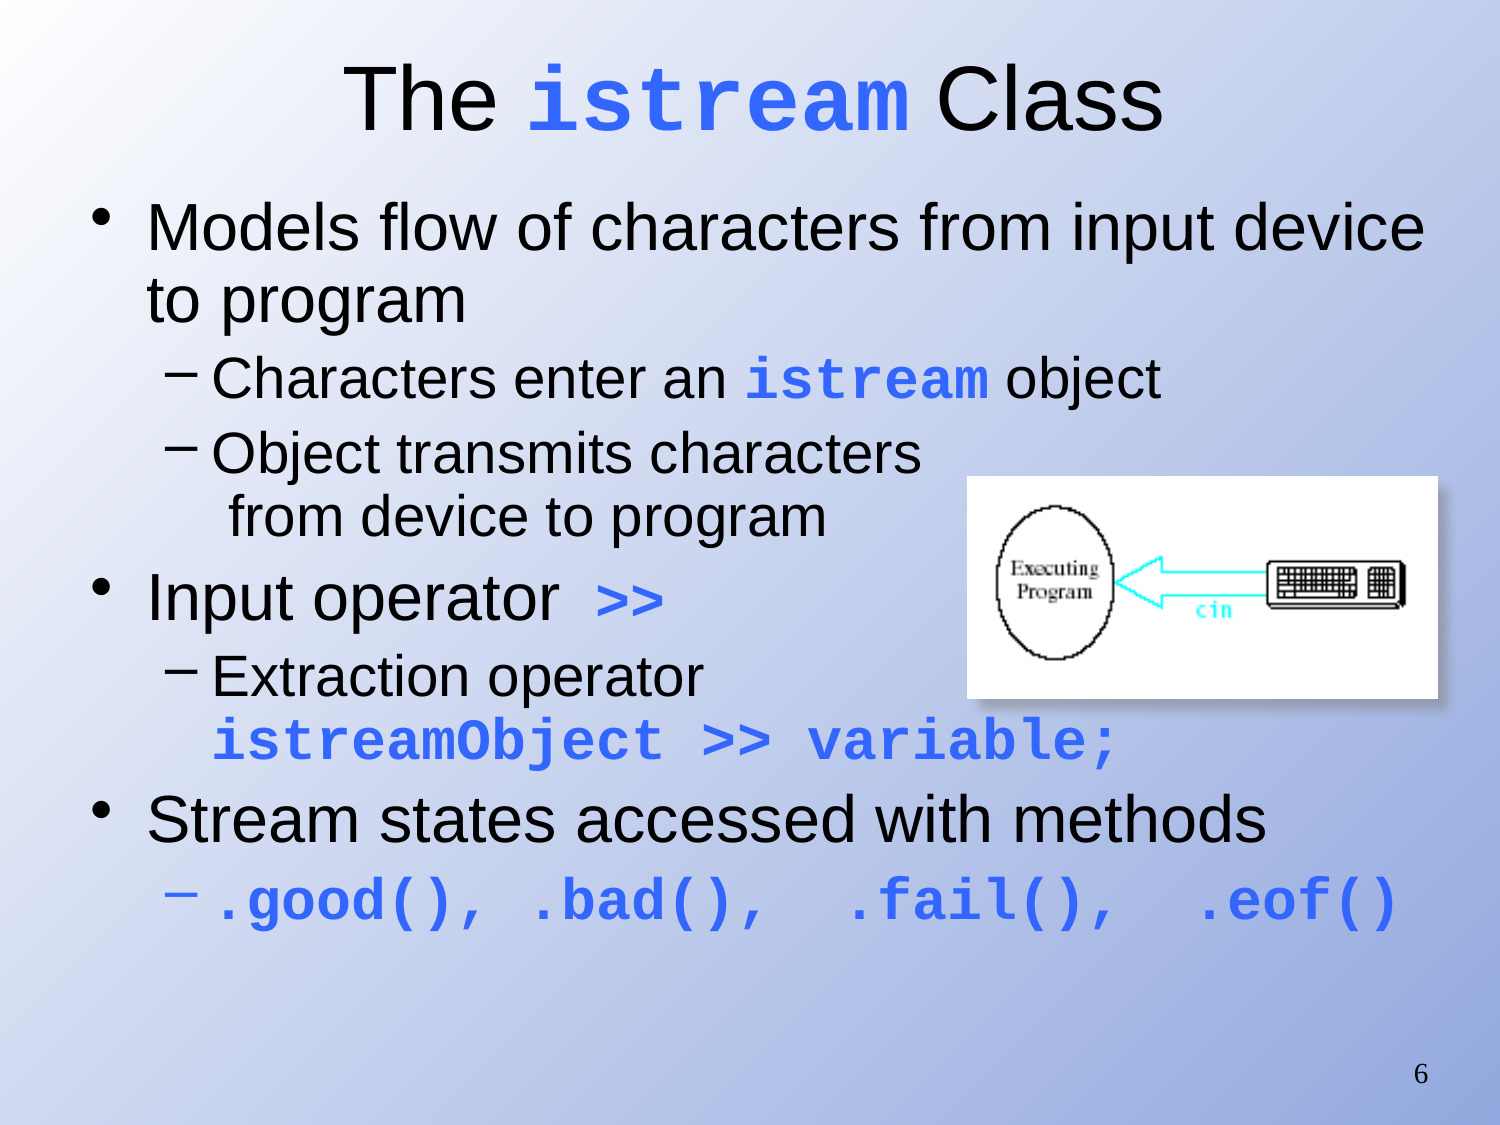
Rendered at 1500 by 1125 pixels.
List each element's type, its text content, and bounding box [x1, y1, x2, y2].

slide_number 6 [1093, 1046, 1444, 1125]
list Models flow of characters from input device to program Characters enter an istream object Object transmits characters from device to program Input operator >> Extraction operator istreamObject >> variable; Stream states accessed with methods .good(), .bad(), .fail(), .eof() [75, 185, 1500, 964]
picture [967, 476, 1439, 699]
title The istream Class [78, 0, 1429, 185]
